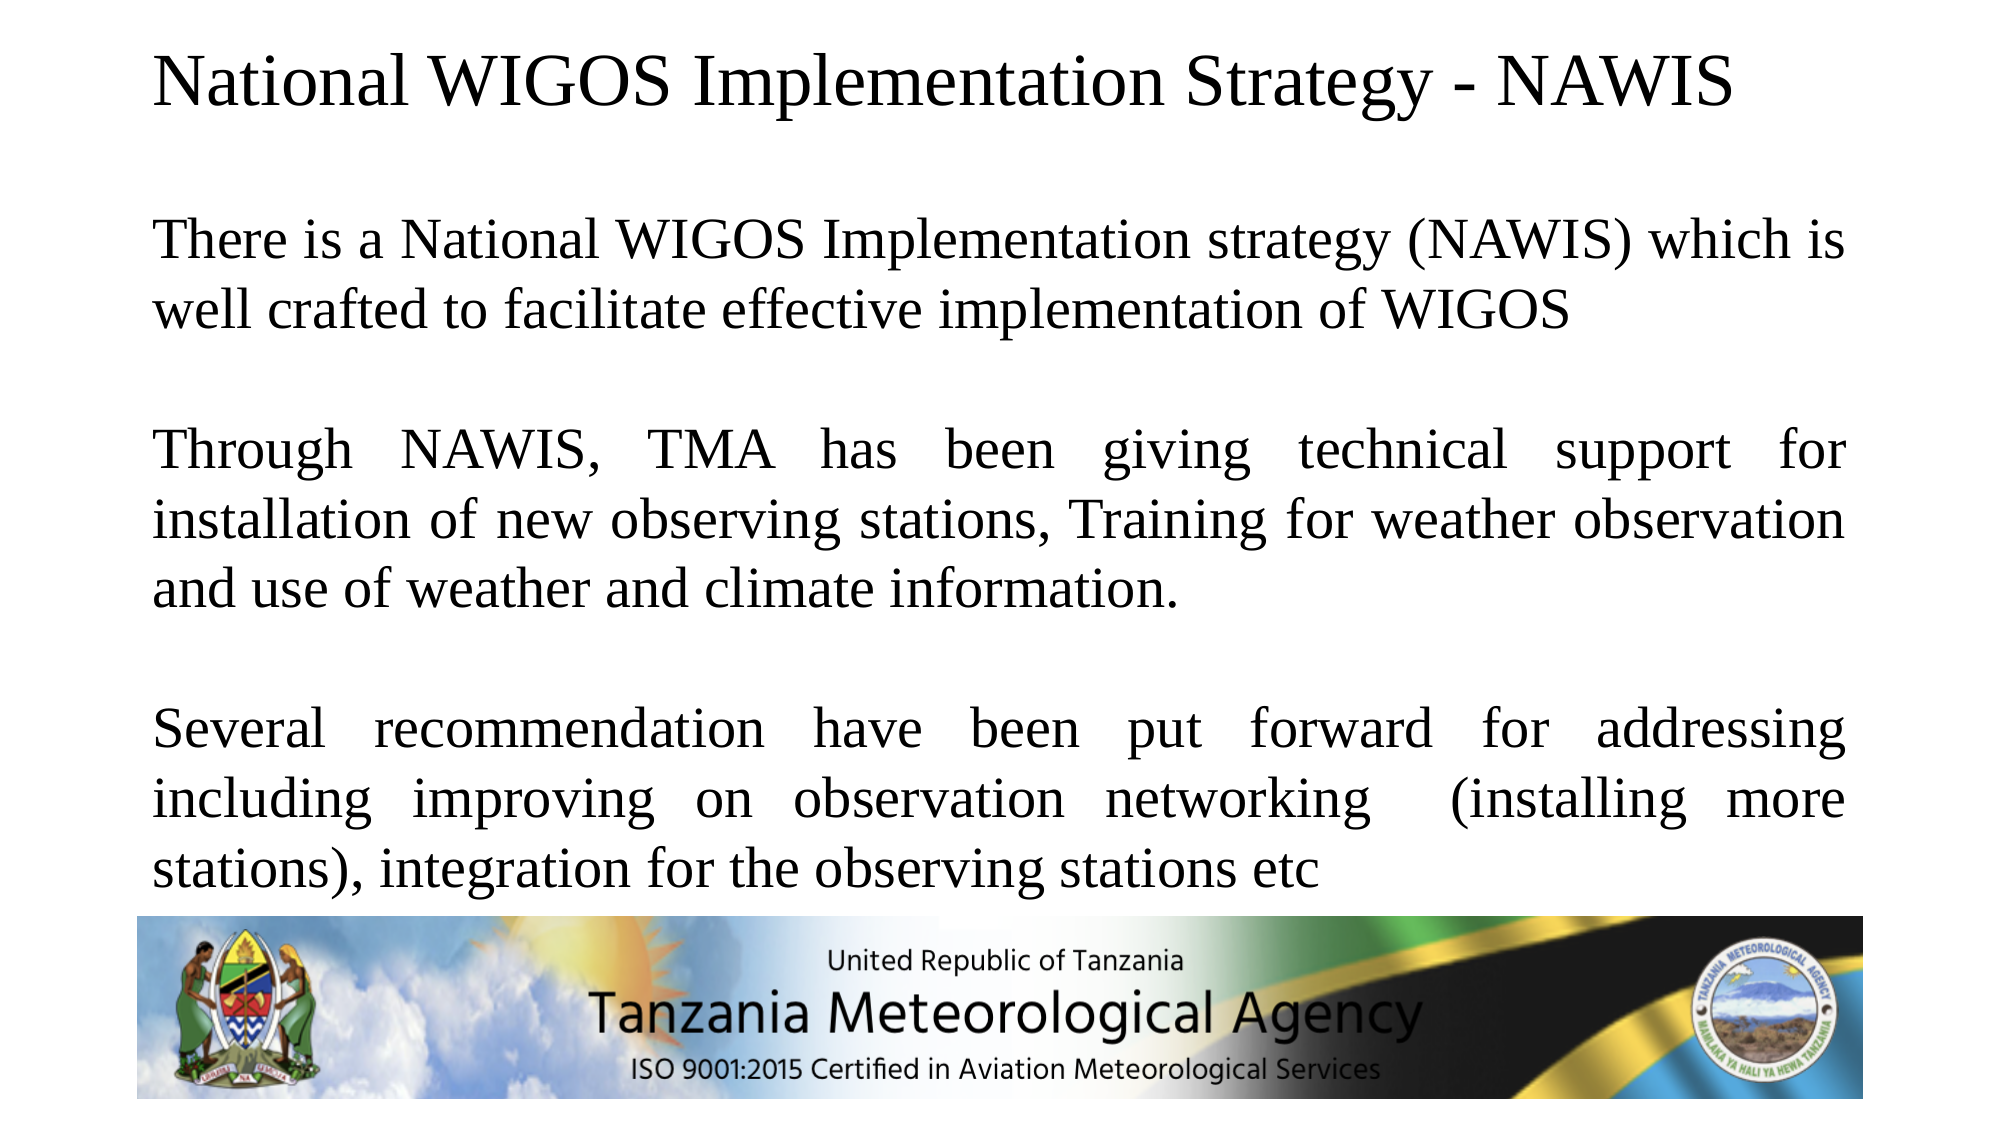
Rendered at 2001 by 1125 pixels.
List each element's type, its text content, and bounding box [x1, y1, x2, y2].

list There is a National WIGOS Implementation strategy (NAWIS) which is well crafted to facilitate effective implementation of WIGOS Through NAWIS, TMA has been giving technical support for installation of new observing stations, Training for weather observation and use of weather and climate information. Several recommendation have been put forward for addressing including improving on observation networking (installing more stations), integration for the observing stations etc [137, 192, 1863, 907]
title National WIGOS Implementation Strategy - NAWIS [137, 0, 1863, 162]
picture [137, 916, 1863, 1099]
